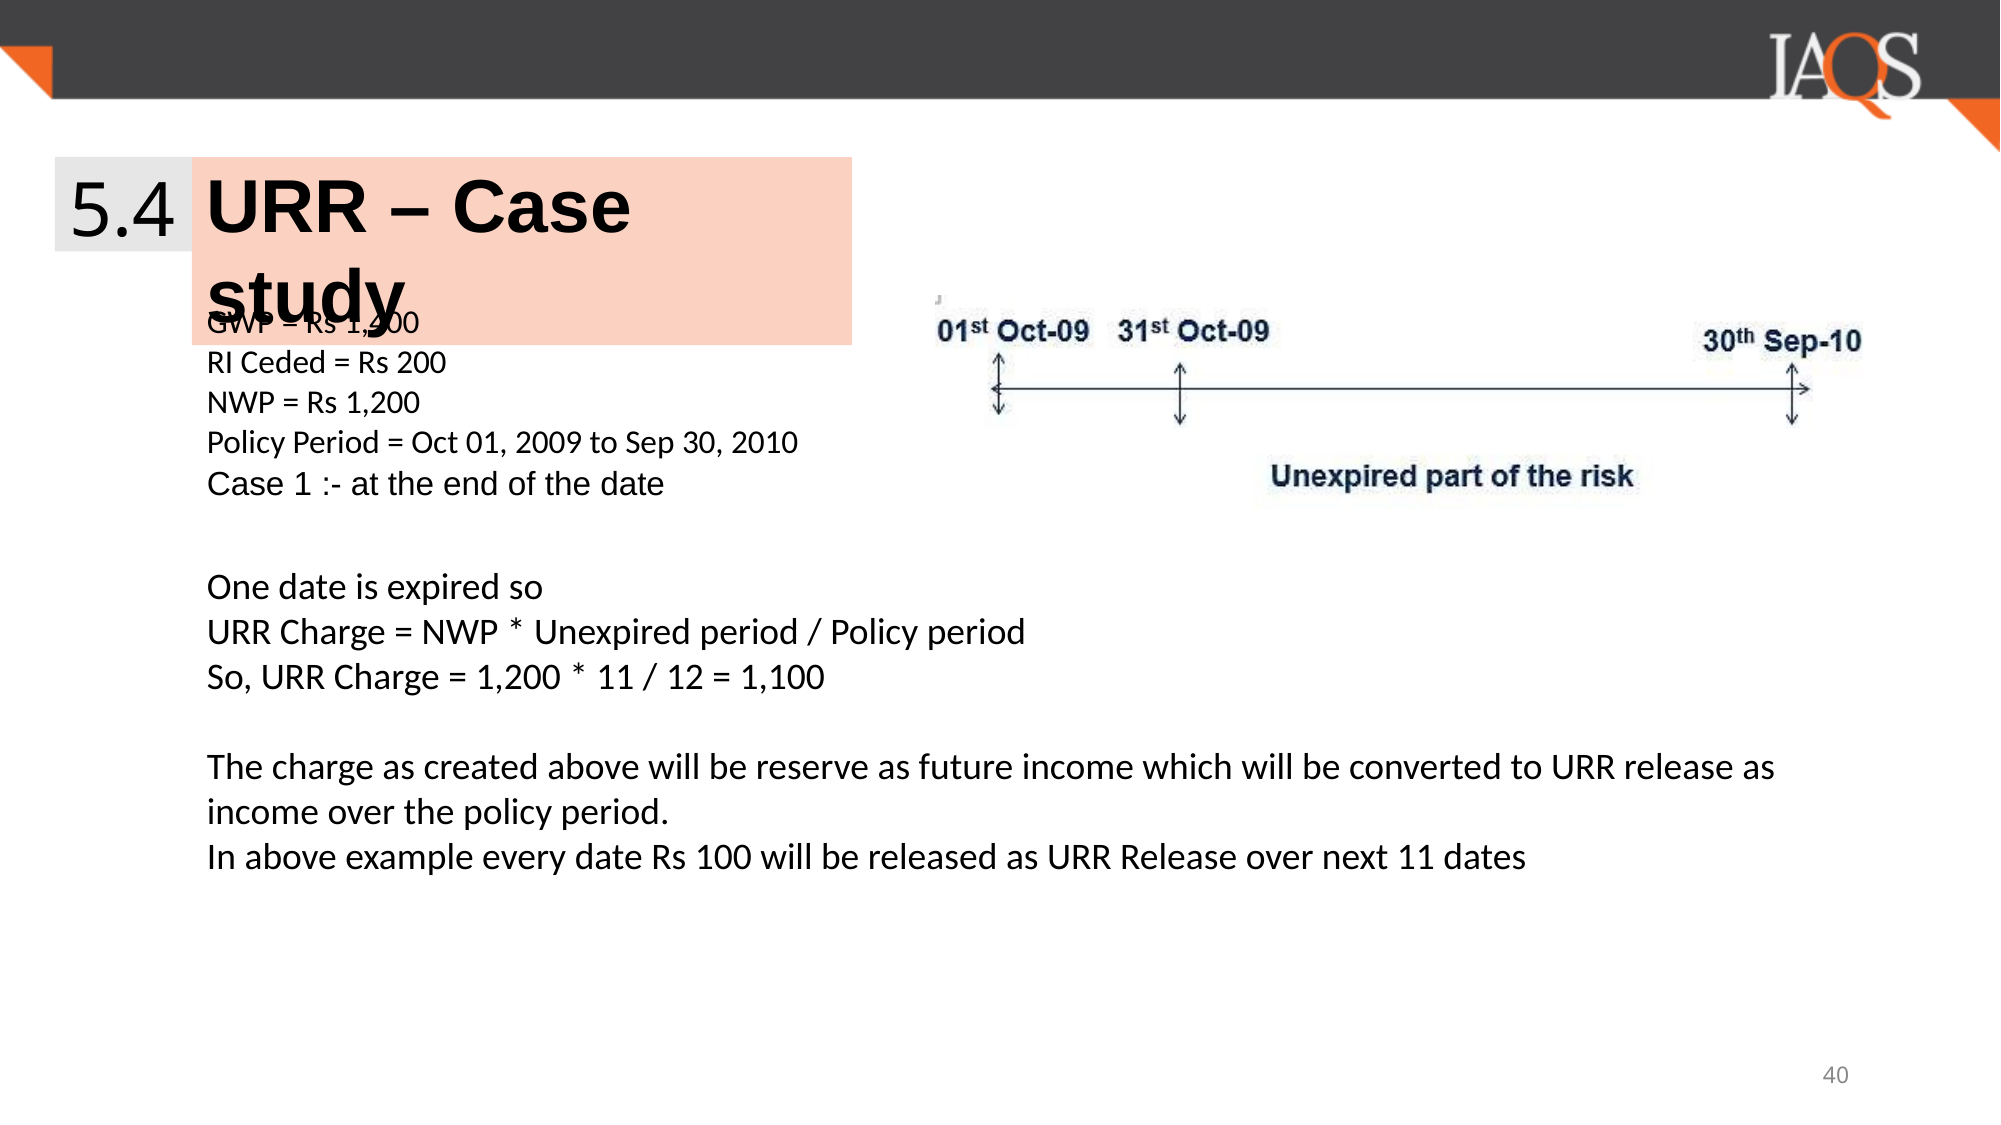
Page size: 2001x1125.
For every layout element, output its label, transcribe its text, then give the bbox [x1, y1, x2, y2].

text_box 5.4 [54, 156, 192, 252]
list GWP = Rs 1,400 RI Ceded = Rs 200 NWP = Rs 1,200 Policy Period = Oct 01, 2009 to Sep 30, 2010 Case 1 :- at the end of the date One date is expired so URR Charge = NWP * Unexpired period / Policy period So, URR Charge = 1,200 * 11 / 12 = 1,100 The charge as created above will be reserve as future income which will be converted to URR release as income over the policy period. In above example every date Rs 100 will be released as URR Release over next 11 dates [204, 298, 1850, 939]
slide_number ‹#› [1820, 1057, 1857, 1125]
picture [934, 295, 1863, 511]
picture [0, 0, 2000, 152]
title URR – Case study [191, 157, 852, 346]
